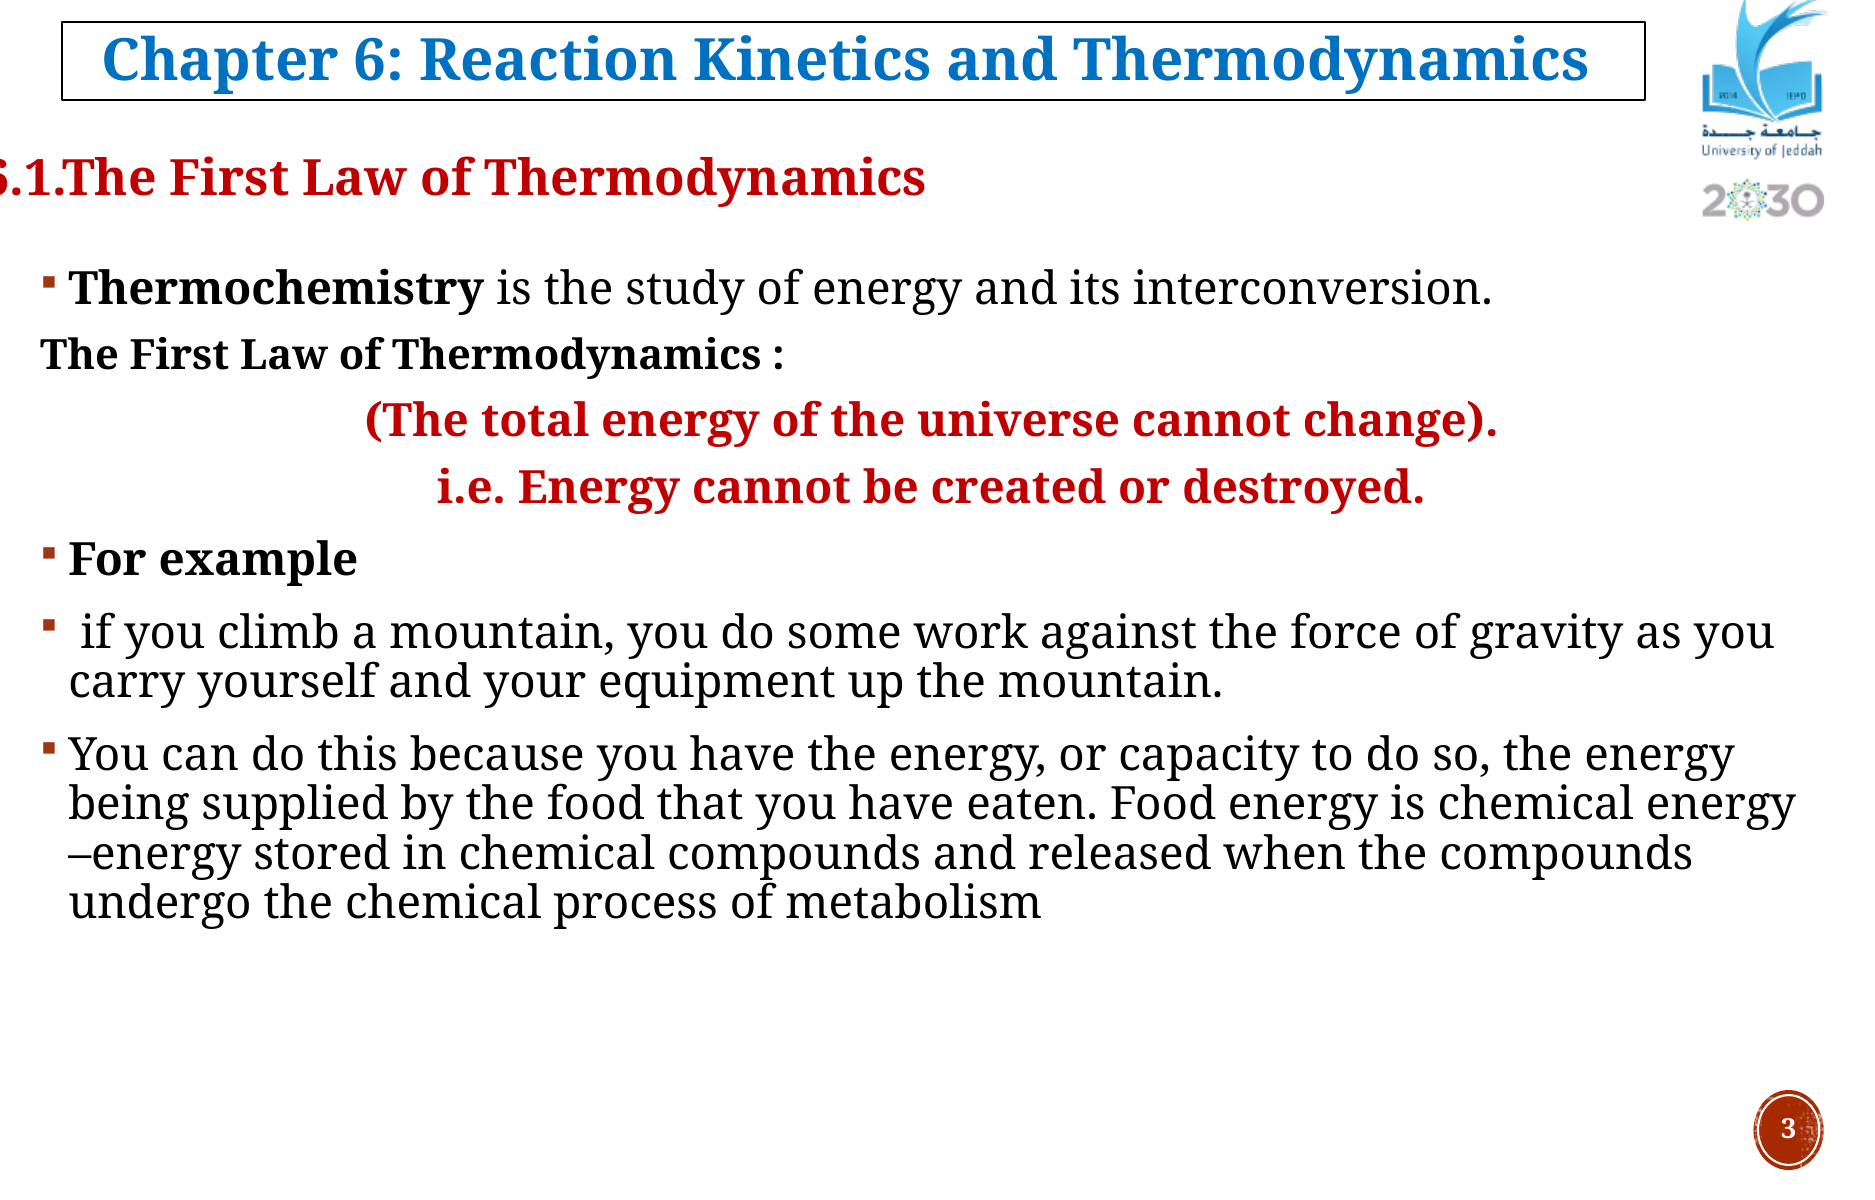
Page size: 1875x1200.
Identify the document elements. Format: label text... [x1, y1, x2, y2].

slide_number 3 [1739, 1098, 1838, 1162]
picture [1681, 0, 1846, 227]
text_box 6.1.The First Law of Thermodynamics [0, 138, 956, 214]
text_box Chapter 6: Reaction Kinetics and Thermodynamics [61, 21, 1646, 101]
text_box Thermochemistry is the study of energy and its interconversion. The First Law of Thermodynamics : (The total energy of the universe cannot change). i.e. Energy cannot be created or destroyed. For example if you climb a mountain, you do some work against the force of gravity as you carry yourself and your equipment up the mountain. You can do this because you have the energy, or capacity to do so, the energy being supplied by the food that you have eaten. Food energy is chemical energy –energy stored in chemical compounds and released when the compounds undergo the chemical process of metabolism [25, 257, 1838, 1098]
